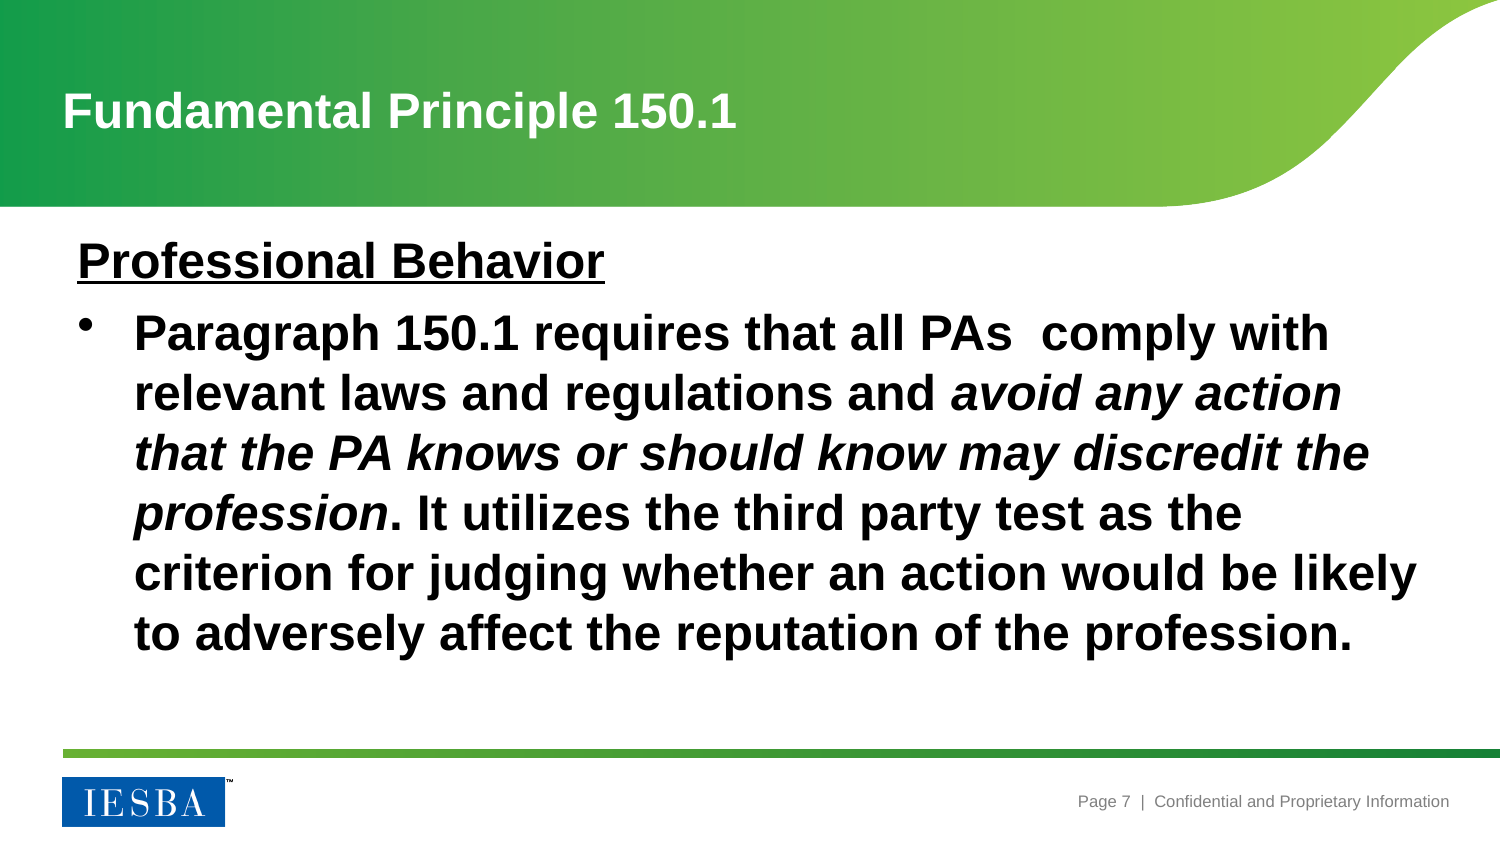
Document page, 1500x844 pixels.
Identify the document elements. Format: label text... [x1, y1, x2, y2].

title Fundamental Principle 150.1 [62, 75, 1300, 142]
picture [62, 777, 233, 827]
list Professional Behavior Paragraph 150.1 requires that all PAs comply with relevant laws and regulations and avoid any action that the PA knows or should know may discredit the profession. It utilizes the third party test as the criterion for judging whether an action would be likely to adversely affect the reputation of the profession. [62, 220, 1450, 724]
picture [0, 0, 1500, 207]
